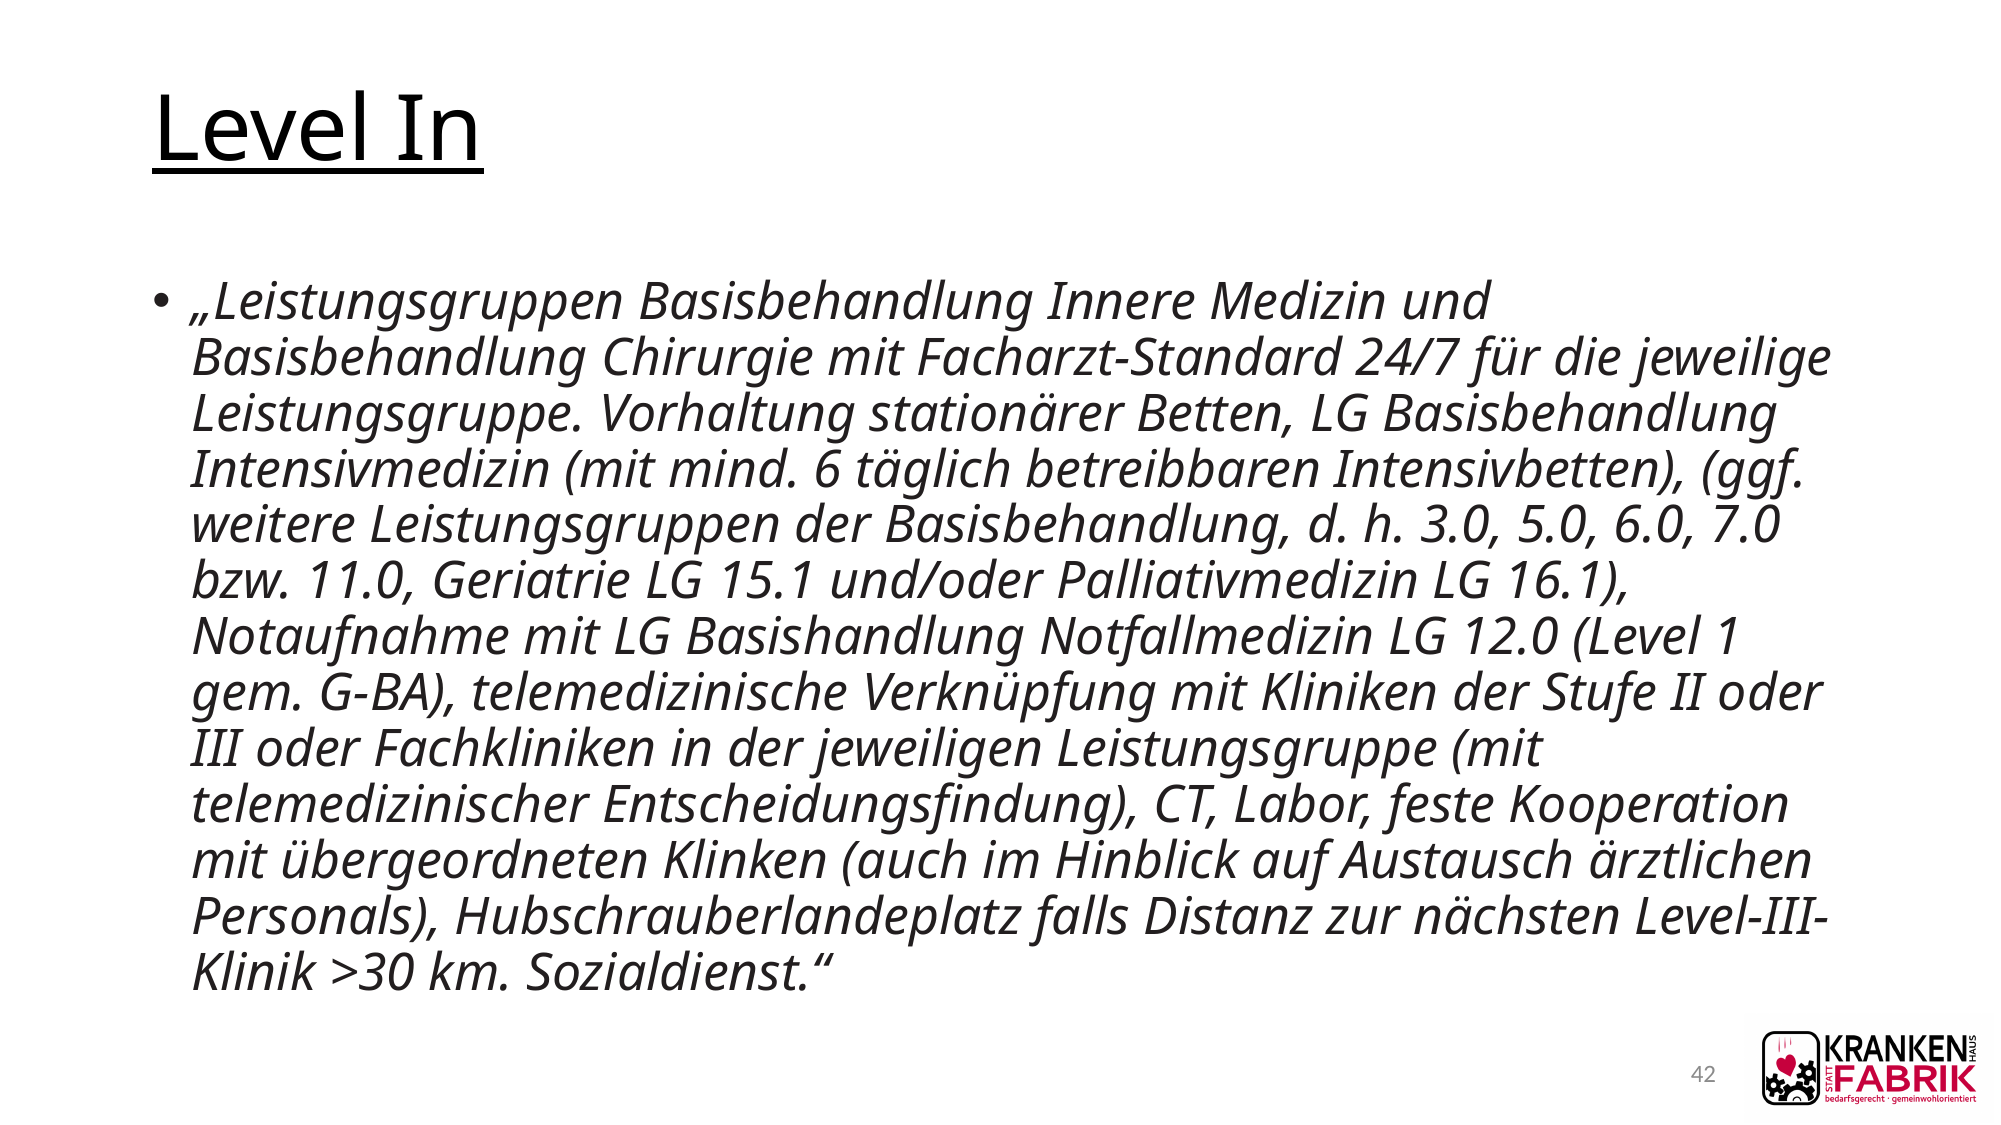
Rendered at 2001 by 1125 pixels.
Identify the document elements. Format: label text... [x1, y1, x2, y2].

title Level In [137, 22, 1863, 240]
slide_number 42 [1281, 1042, 1731, 1103]
picture [1744, 1013, 1994, 1123]
list „Leistungsgruppen Basisbehandlung Innere Medizin und Basisbehandlung Chirurgie mit Facharzt-Standard 24/7 für die jeweilige Leistungsgruppe. Vorhaltung stationärer Betten, LG Basisbehandlung Intensivmedizin (mit mind. 6 täglich betreibbaren Intensivbetten), (ggf. weitere Leistungsgruppen der Basisbehandlung, d. h. 3.0, 5.0, 6.0, 7.0 bzw. 11.0, Geriatrie LG 15.1 und/oder Palliativmedizin LG 16.1), Notaufnahme mit LG Basishandlung Notfallmedizin LG 12.0 (Level 1 gem. G-BA), telemedizinische Verknüpfung mit Kliniken der Stufe II oder III oder Fachkliniken in der jeweiligen Leistungsgruppe (mit telemedizinischer Entscheidungsfindung), CT, Labor, feste Kooperation mit übergeordneten Klinken (auch im Hinblick auf Austausch ärztlichen Personals), Hubschrauberlandeplatz falls Distanz zur nächsten Level-III-Klinik >30 km. Sozialdienst.“ [137, 267, 1863, 1043]
